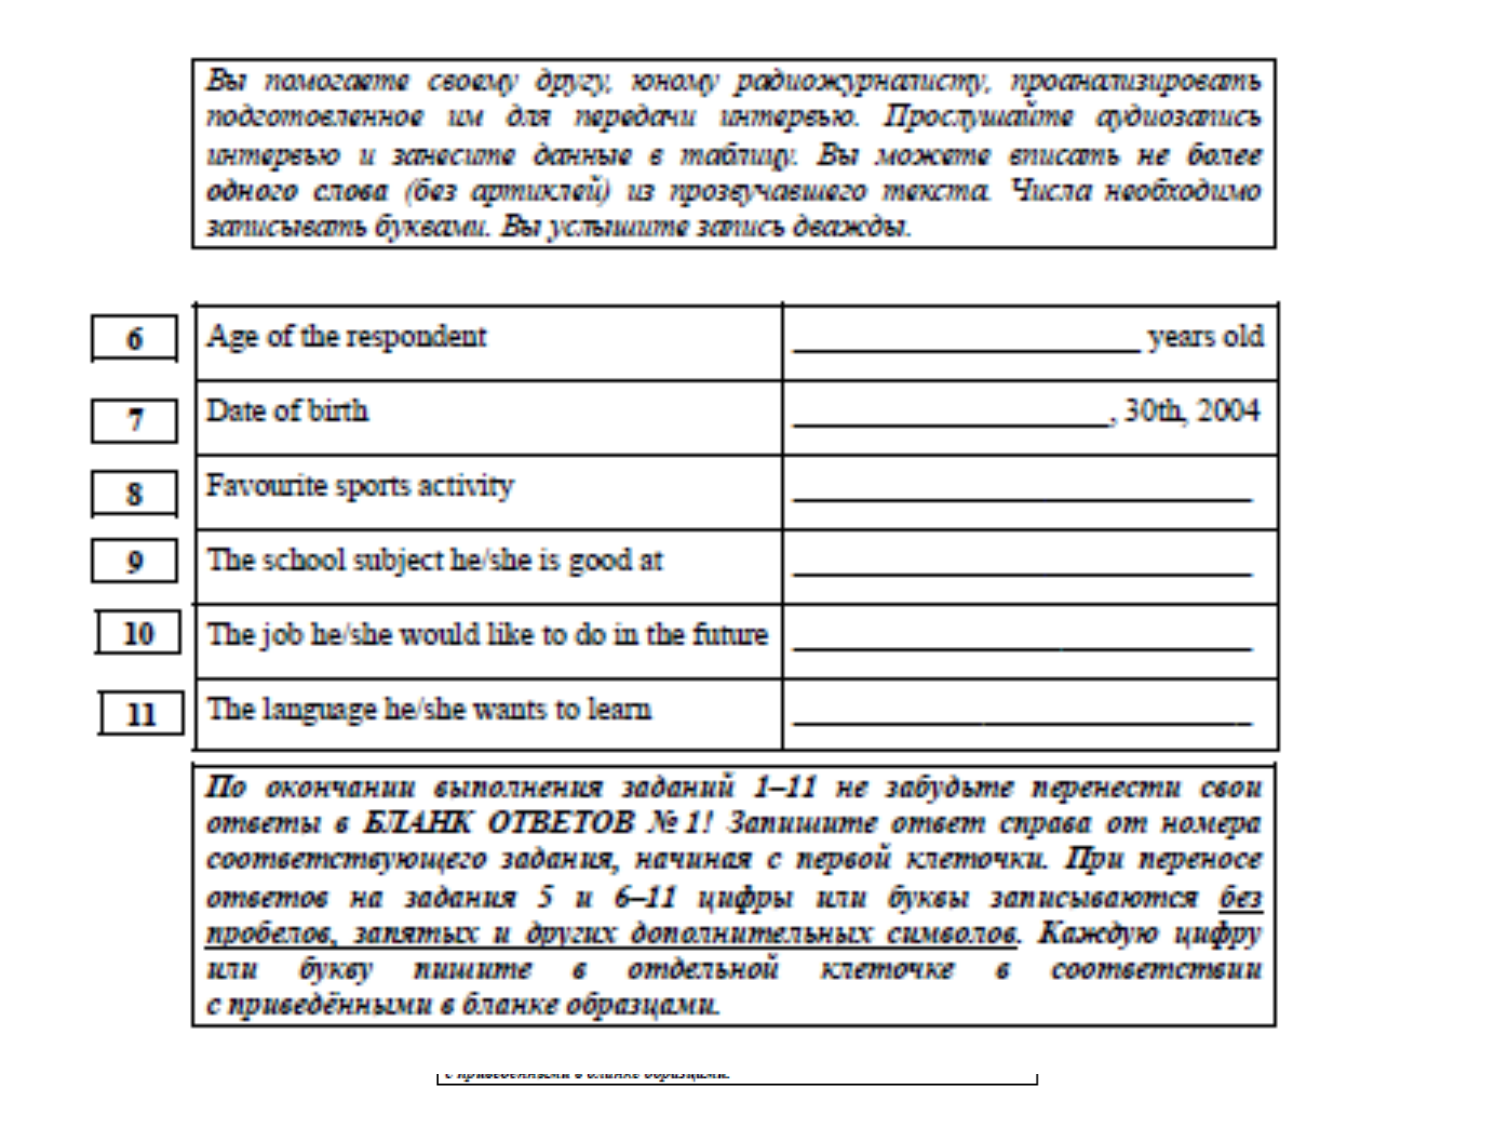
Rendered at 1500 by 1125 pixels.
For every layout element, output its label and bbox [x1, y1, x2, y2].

picture [52, 30, 1333, 1112]
